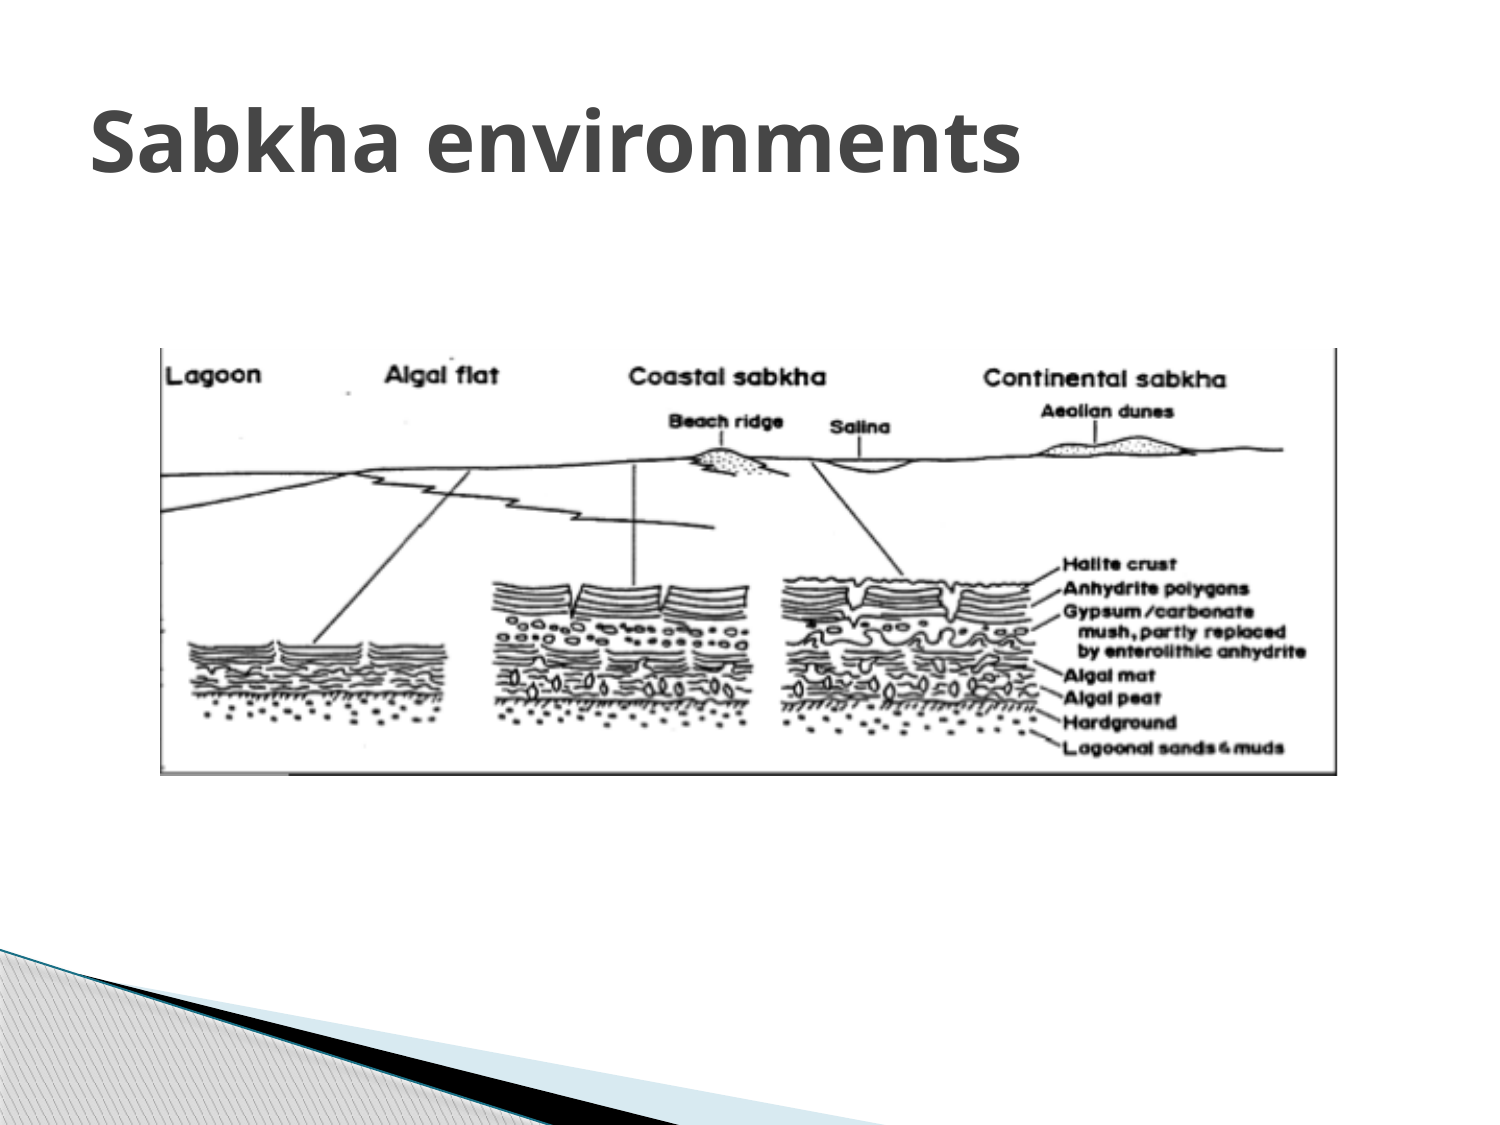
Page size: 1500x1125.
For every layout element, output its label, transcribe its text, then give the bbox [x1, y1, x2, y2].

picture [160, 348, 1340, 777]
title Sabkha environments [75, 45, 1425, 233]
